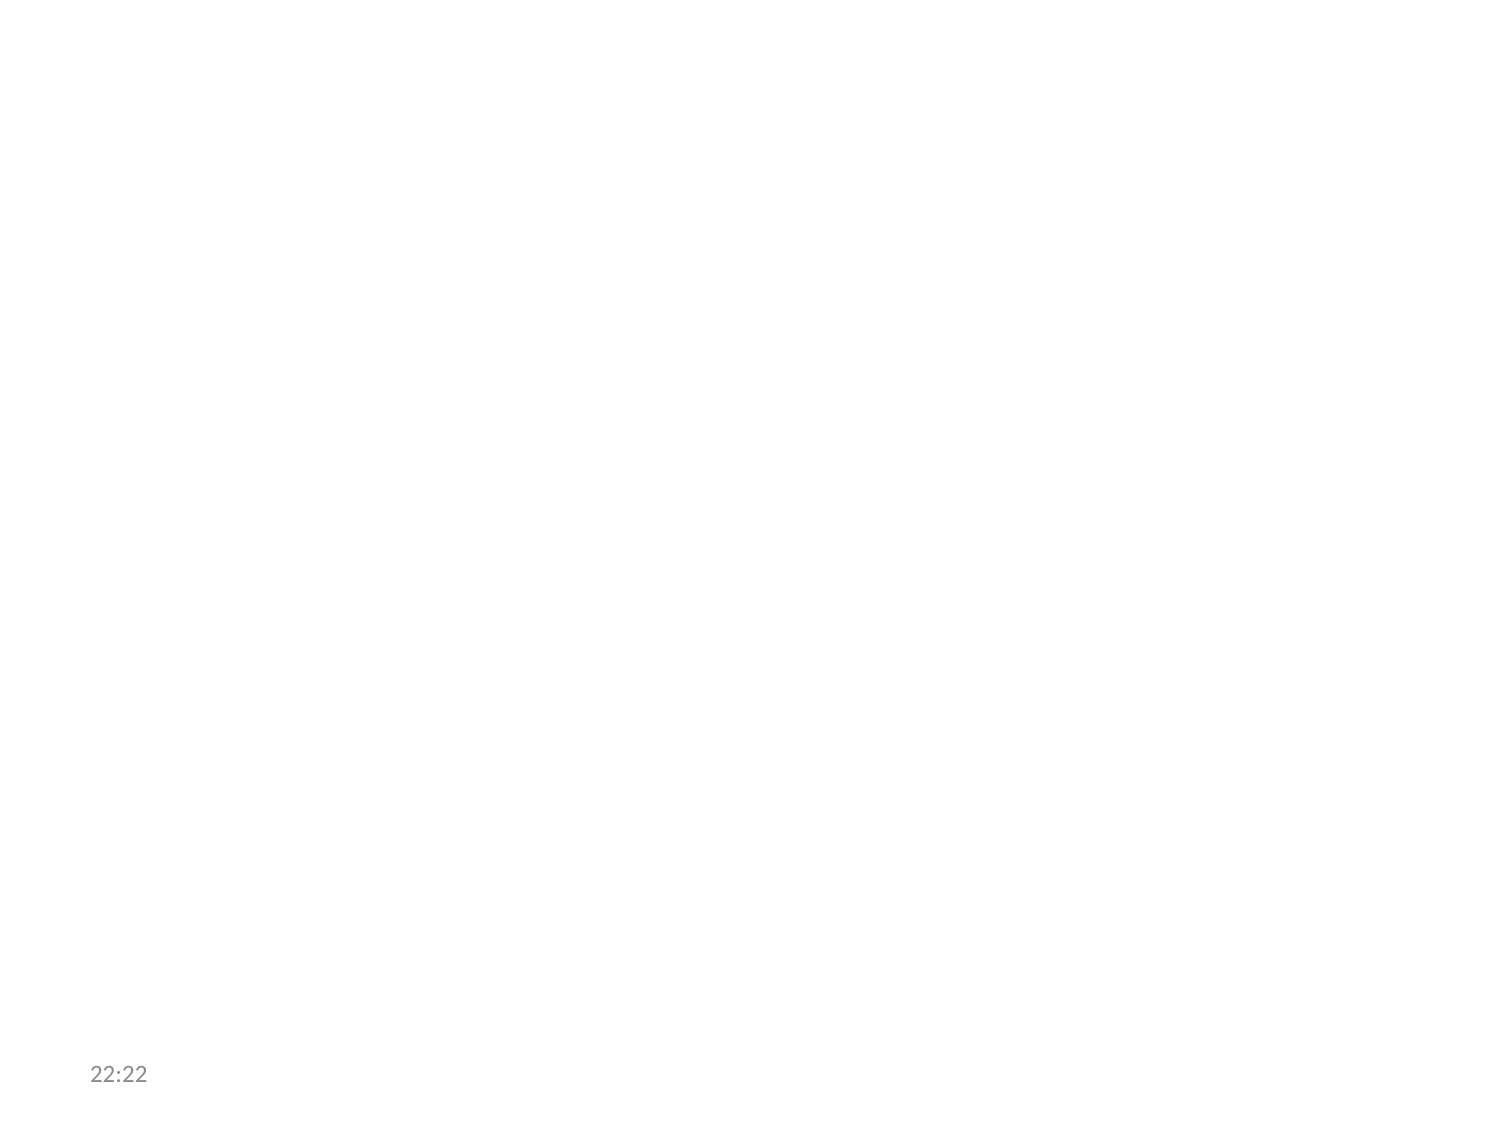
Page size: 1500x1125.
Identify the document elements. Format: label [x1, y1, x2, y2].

slide_number [75, 1042, 425, 1103]
